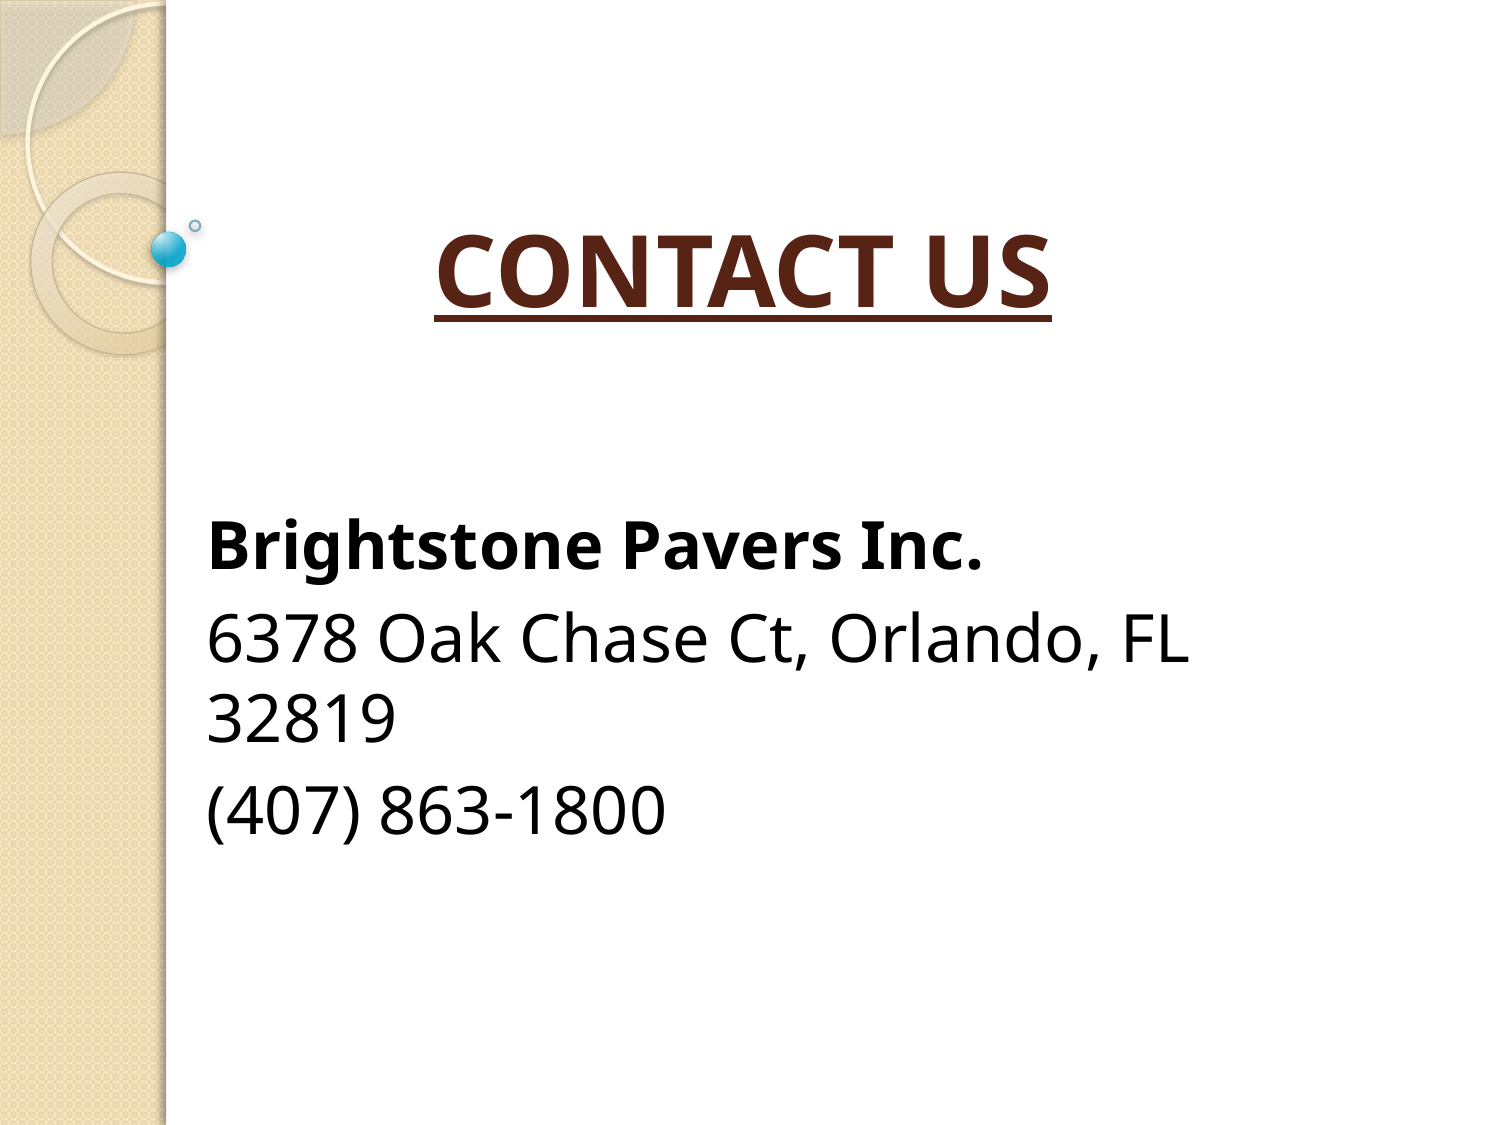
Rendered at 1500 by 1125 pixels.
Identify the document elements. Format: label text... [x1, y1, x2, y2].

title CONTACT US [105, 93, 1381, 335]
subtitle Brightstone Pavers Inc. 6378 Oak Chase Ct, Orlando, FL 32819 (407) 863-1800 [187, 410, 1346, 925]
